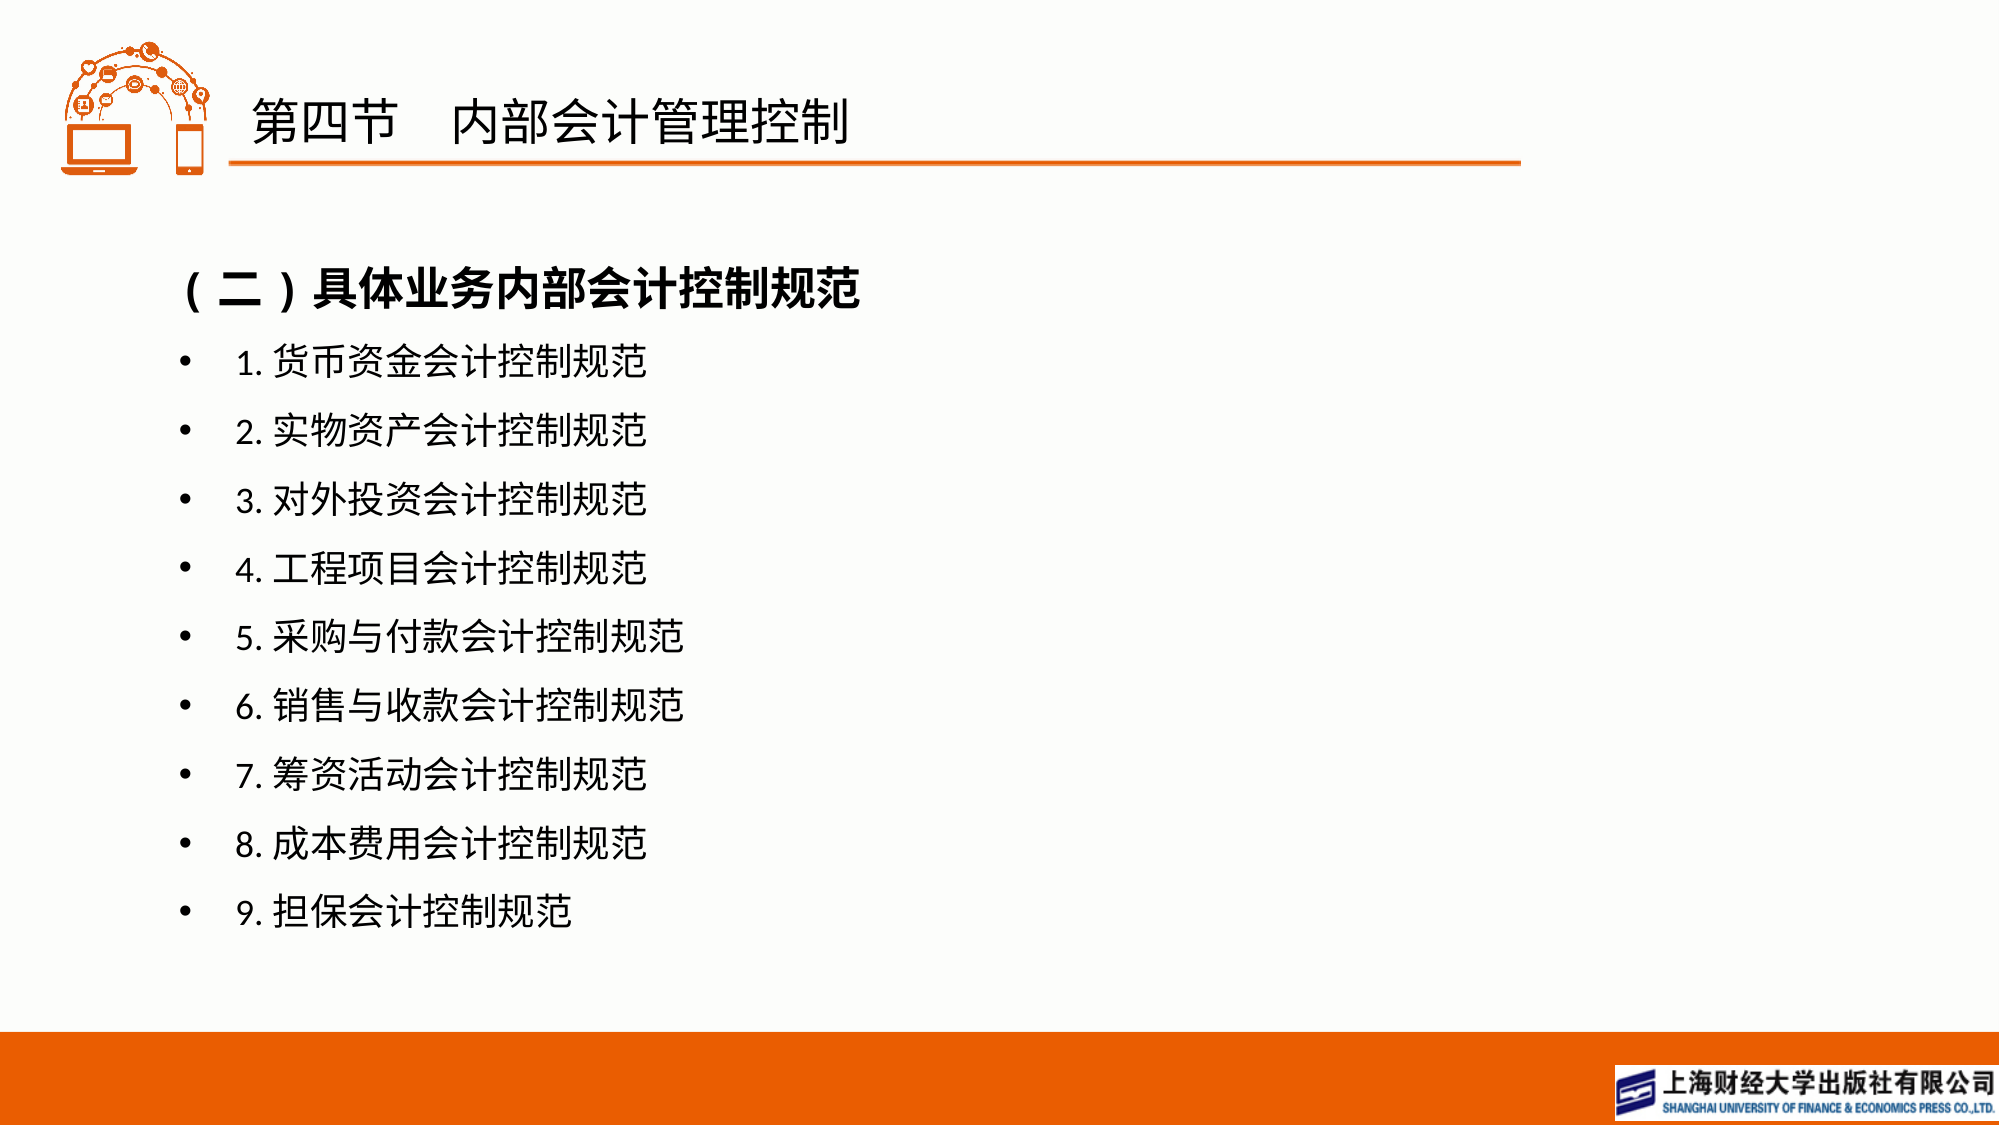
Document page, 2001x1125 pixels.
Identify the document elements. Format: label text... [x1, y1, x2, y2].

list (二)具体业务内部会计控制规范 1.货币资金会计控制规范 2.实物资产会计控制规范 3.对外投资会计控制规范 4.工程项目会计控制规范 5.采购与付款会计控制规范 6.销售与收款会计控制规范 7.筹资活动会计控制规范 8.成本费用会计控制规范 9.担保会计控制规范 [163, 227, 1849, 1049]
title 第四节 内部会计管理控制 [235, 82, 1605, 189]
picture [0, 0, 2000, 1125]
